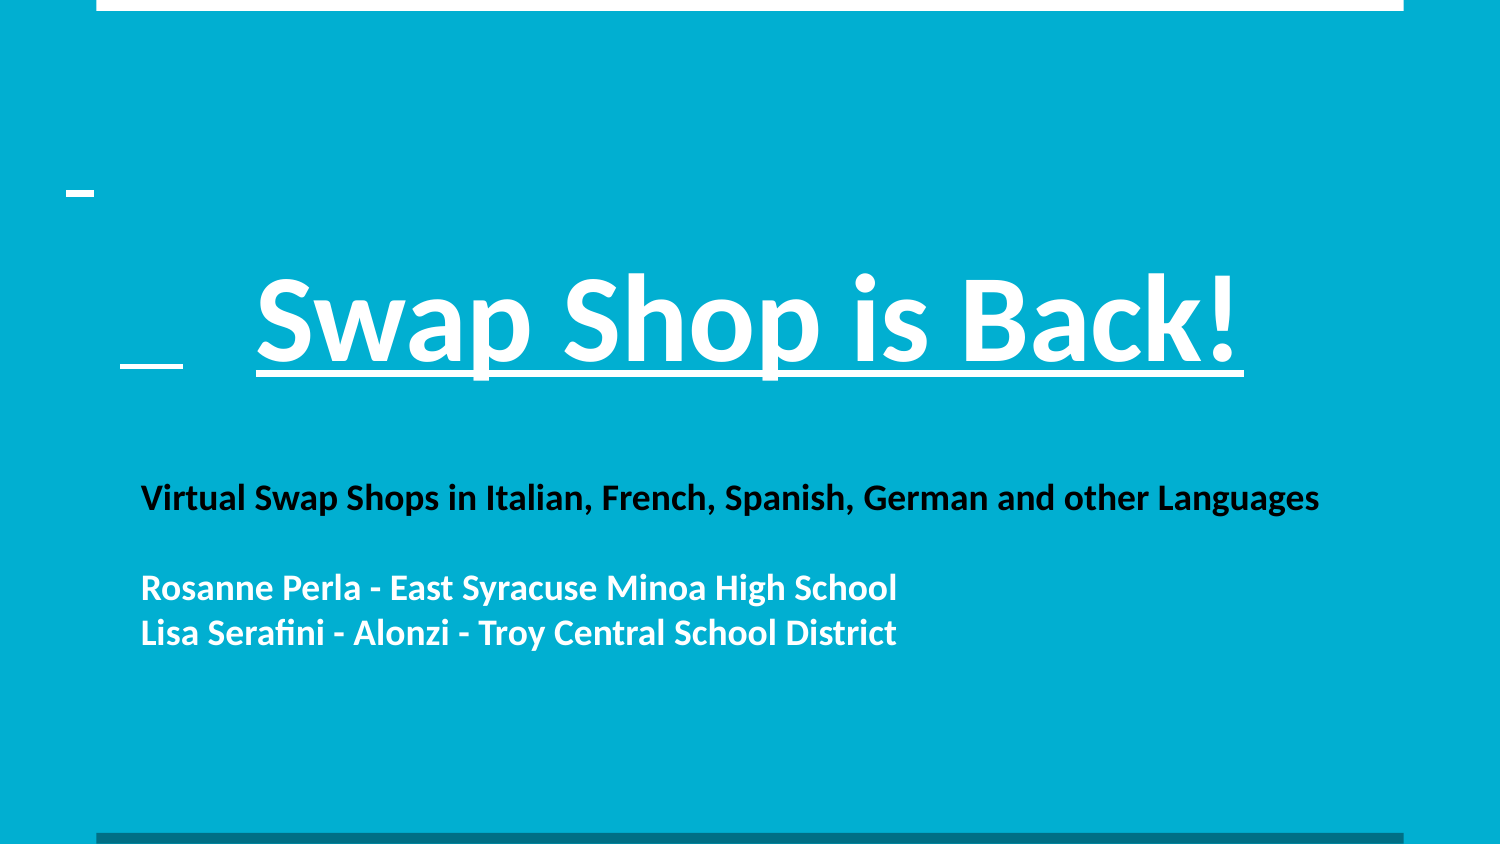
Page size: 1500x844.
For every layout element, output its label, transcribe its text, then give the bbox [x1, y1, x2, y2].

title Swap Shop is Back! [51, 208, 1449, 402]
subtitle Virtual Swap Shops in Italian, French, Spanish, German and other Languages Rosanne Perla - East Syracuse Minoa High School Lisa Serafini - Alonzi - Troy Central School District [125, 458, 1421, 668]
